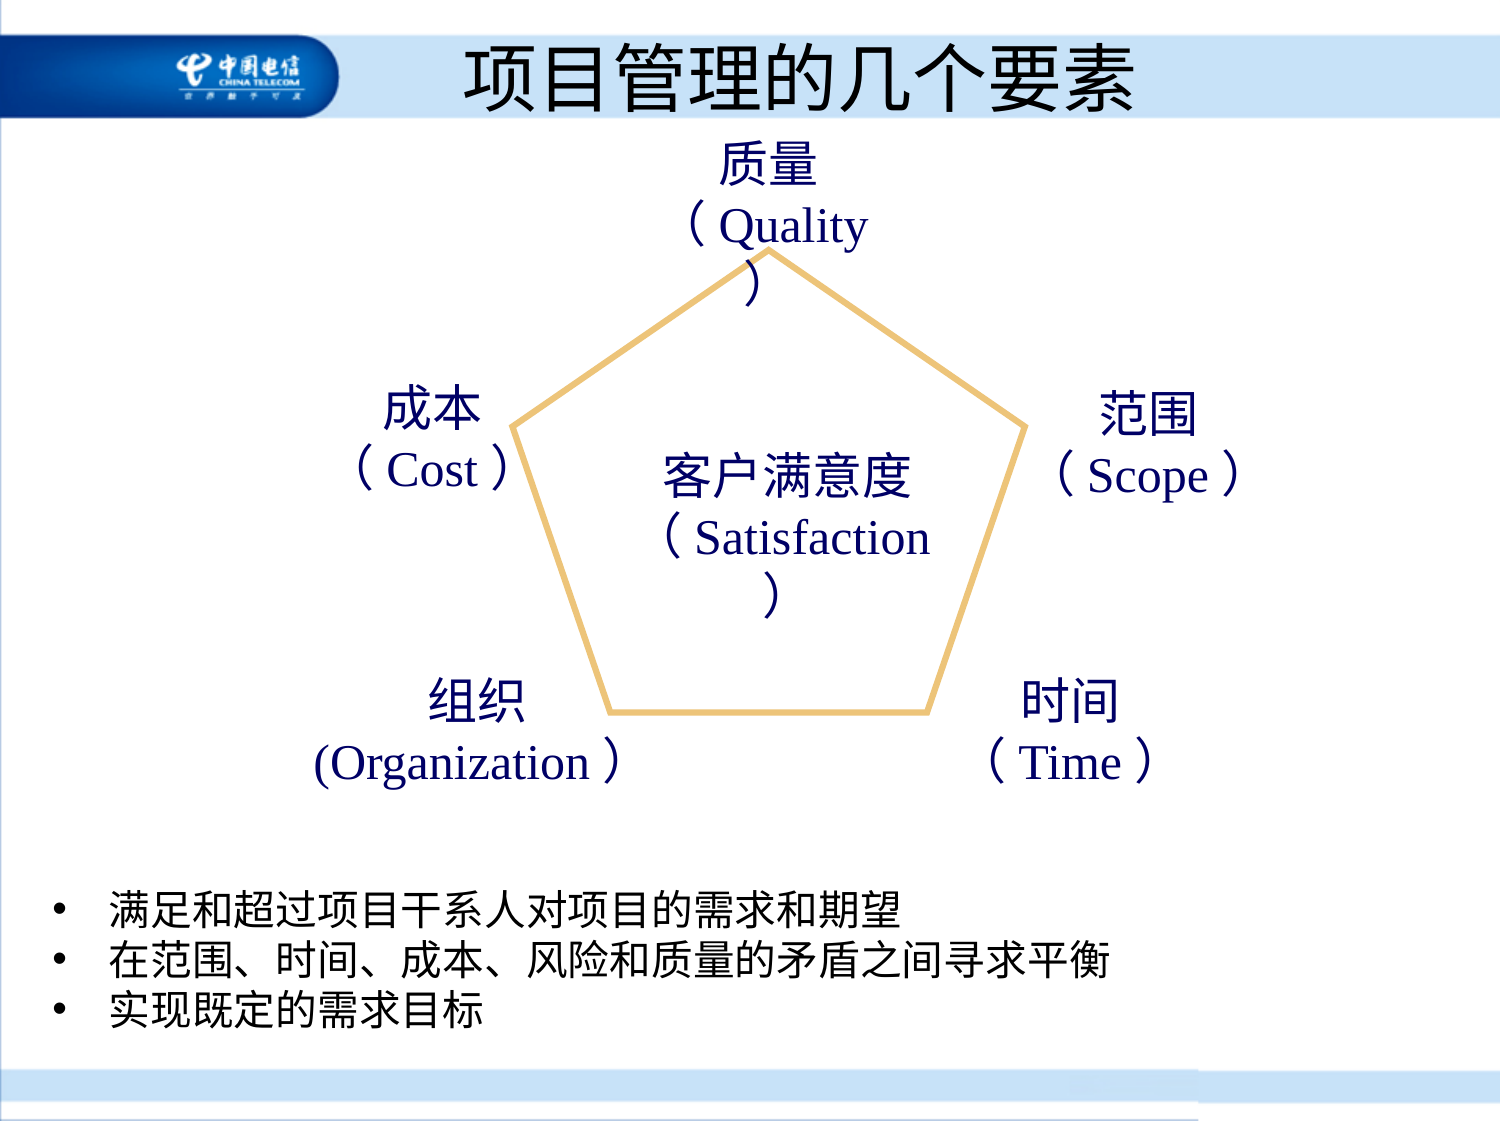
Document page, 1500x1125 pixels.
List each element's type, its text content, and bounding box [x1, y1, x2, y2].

text_box 满足和超过项目干系人对项目的需求和期望 在范围、时间、成本、风险和质量的矛盾之间寻求平衡 实现既定的需求目标 [37, 876, 1471, 1041]
text_box 质量（Quality） [618, 124, 919, 320]
title 项目管理的几个要素 [237, 38, 1363, 114]
text_box 组织(Organization） [289, 662, 677, 798]
picture [0, 0, 1500, 1121]
text_box 成本（Cost） [301, 369, 564, 504]
text_box 时间（Time） [939, 662, 1202, 798]
text_box [538, 320, 998, 713]
text_box 客户满意度（Satisfaction） [612, 437, 963, 633]
text_box 范围（Scope） [998, 375, 1299, 510]
